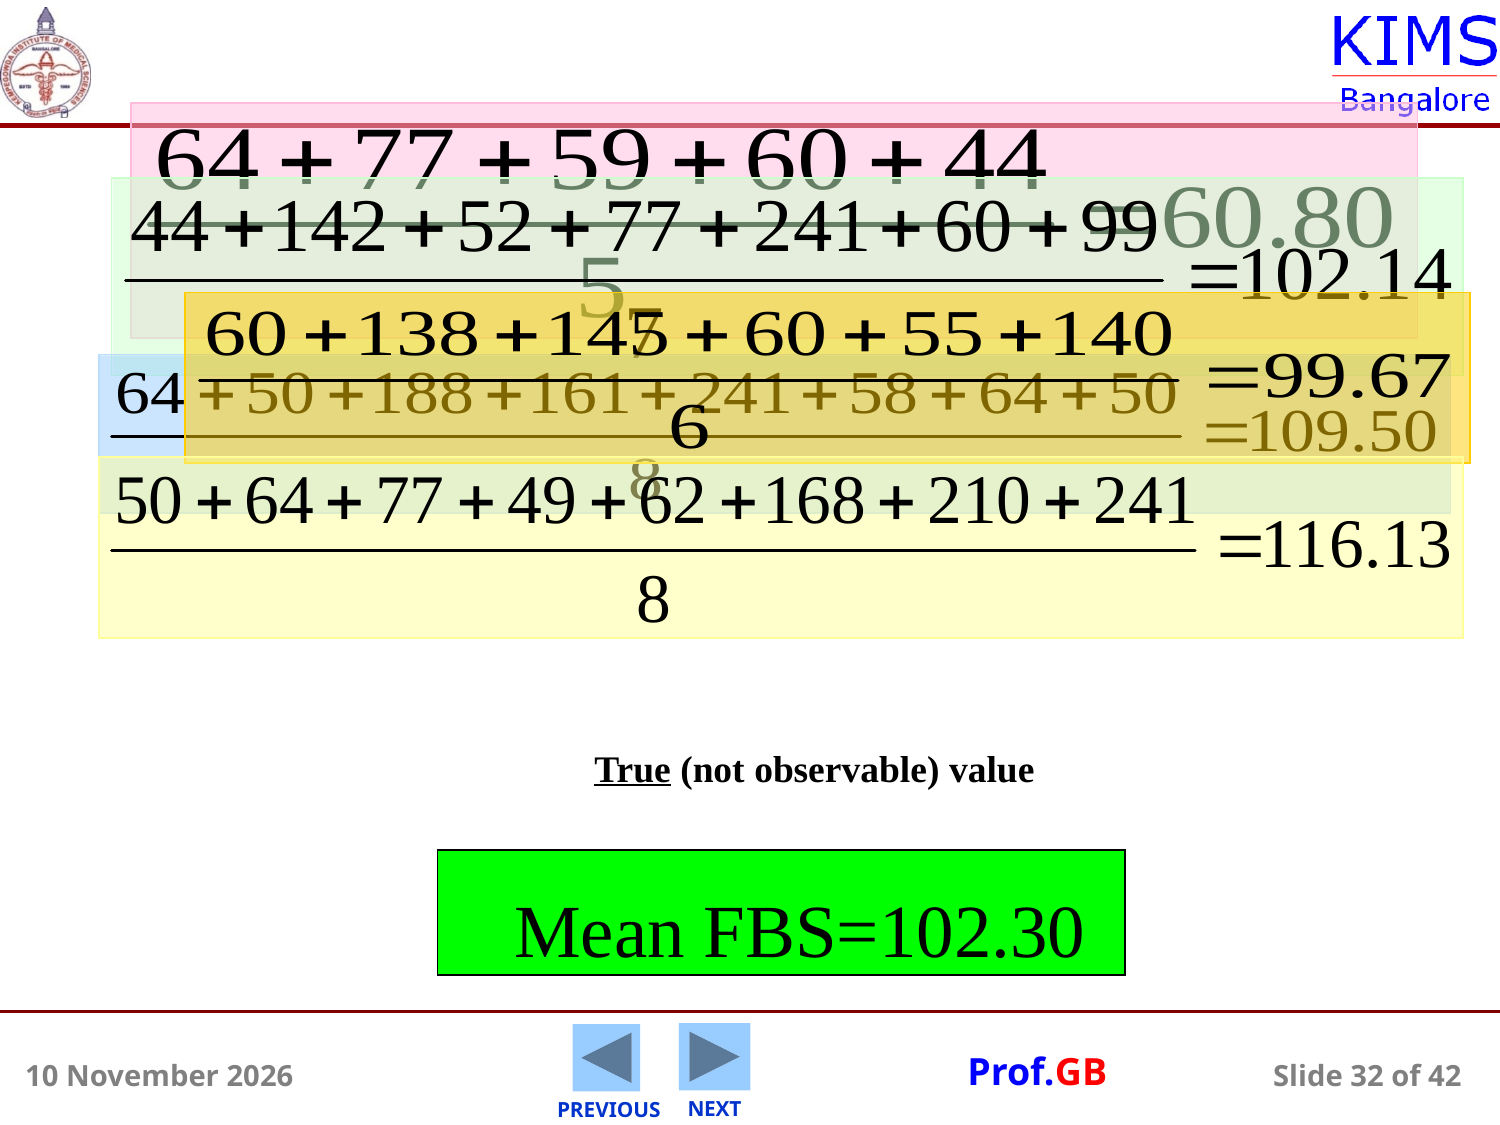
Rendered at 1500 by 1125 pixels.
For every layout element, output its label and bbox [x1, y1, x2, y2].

text_box [131, 103, 1418, 177]
text_box [437, 737, 1126, 976]
slide_number [10, 1051, 396, 1103]
text_box [112, 178, 1463, 353]
text_box [185, 292, 1470, 463]
picture [1330, 12, 1500, 118]
text_box [99, 355, 180, 456]
picture [0, 7, 91, 118]
text_box [99, 457, 1463, 638]
